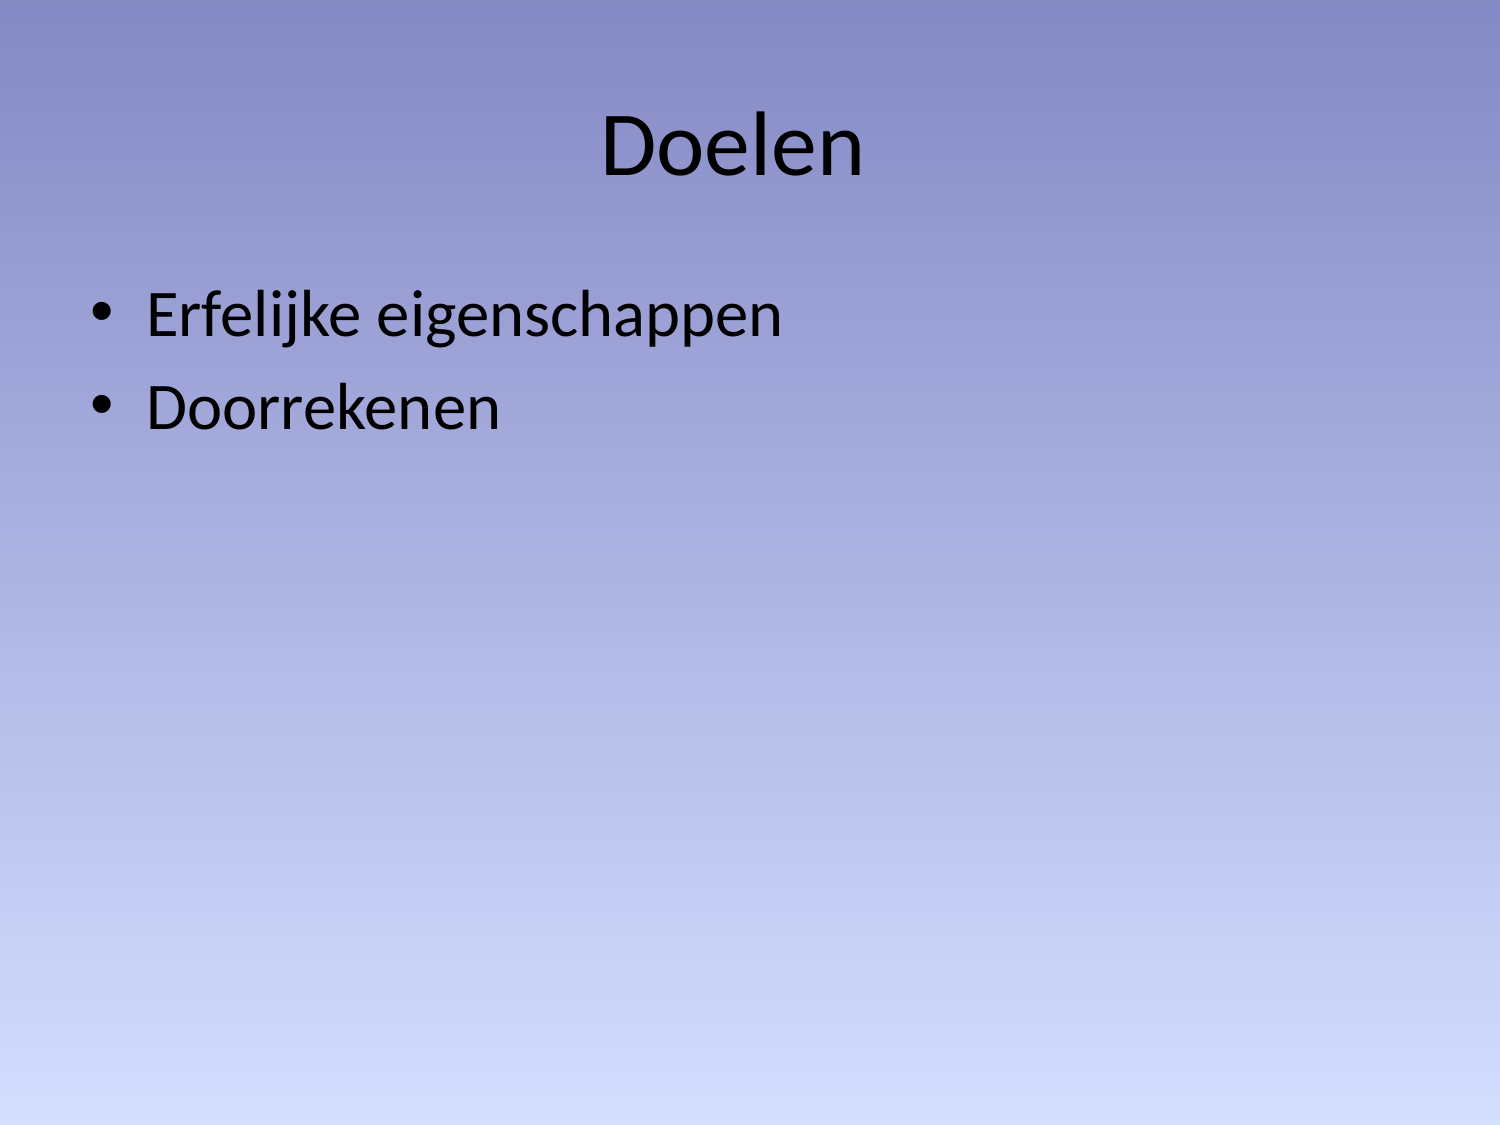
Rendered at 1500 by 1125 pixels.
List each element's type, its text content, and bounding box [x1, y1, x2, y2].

list Erfelijke eigenschappen Doorrekenen [75, 262, 1425, 1005]
title Doelen [75, 45, 1425, 233]
